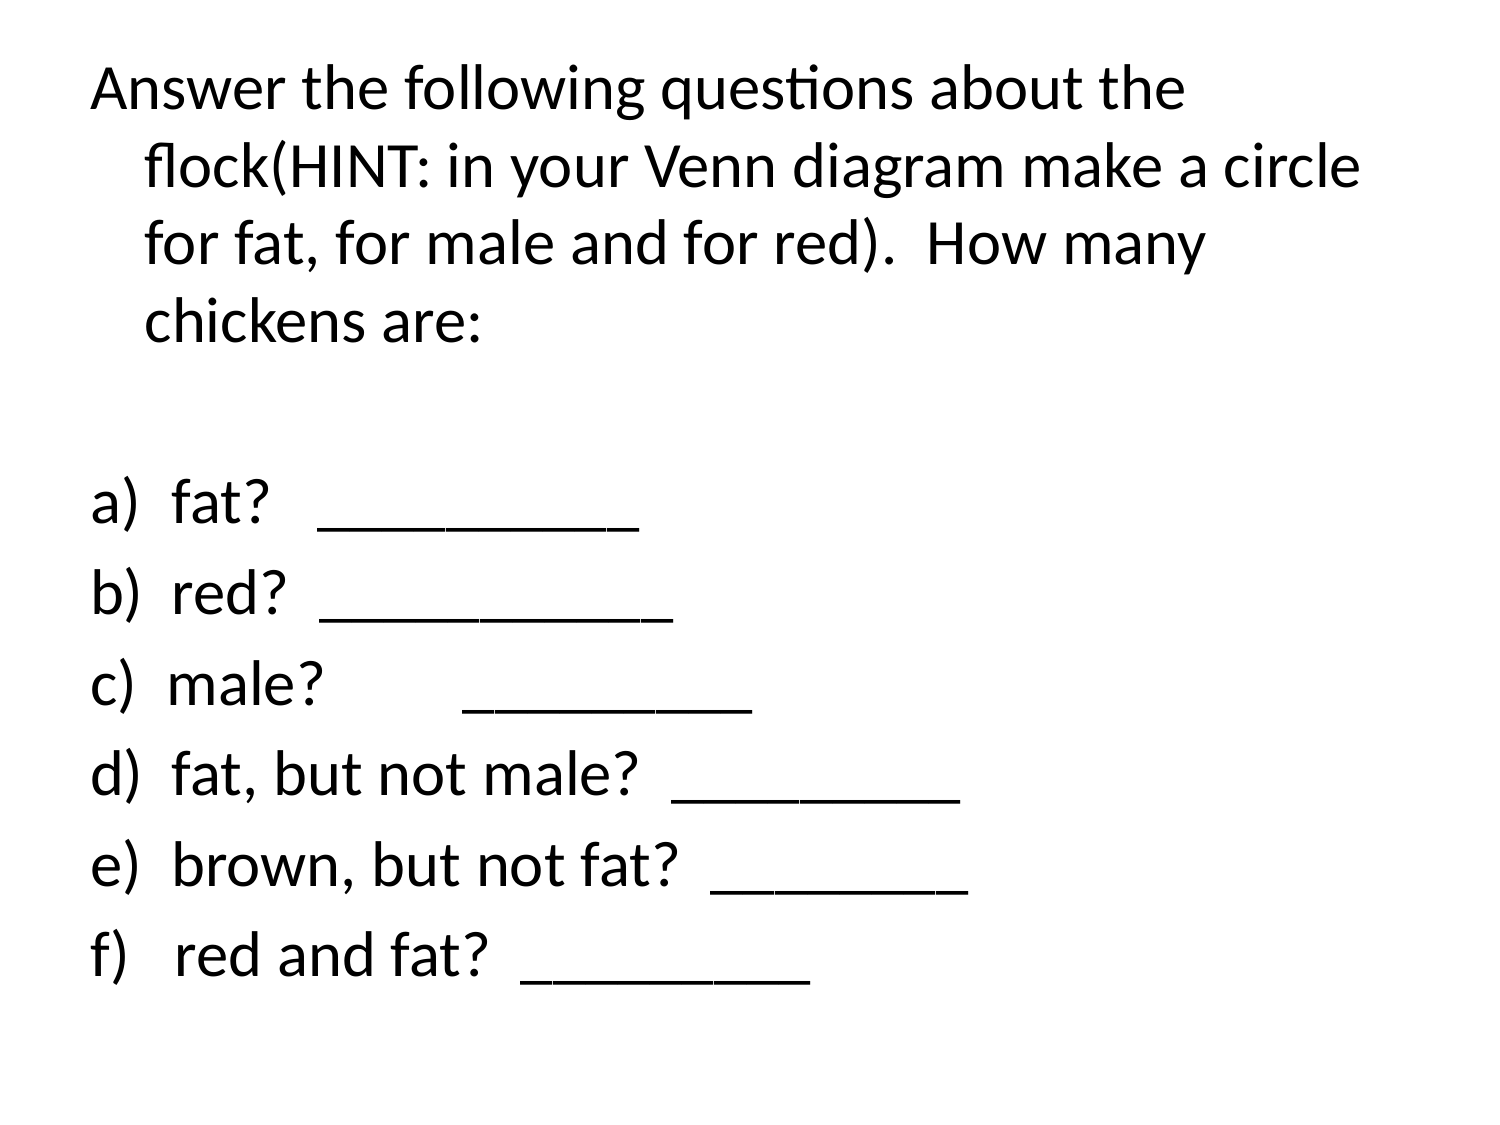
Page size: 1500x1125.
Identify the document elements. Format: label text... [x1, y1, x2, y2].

list Answer the following questions about the flock(HINT: in your Venn diagram make a circle for fat, for male and for red). How many chickens are: fat? __________ red? ___________ c) male? _________ fat, but not male? _________ e) brown, but not fat? ________ f) red and fat? _________ [75, 37, 1425, 1005]
